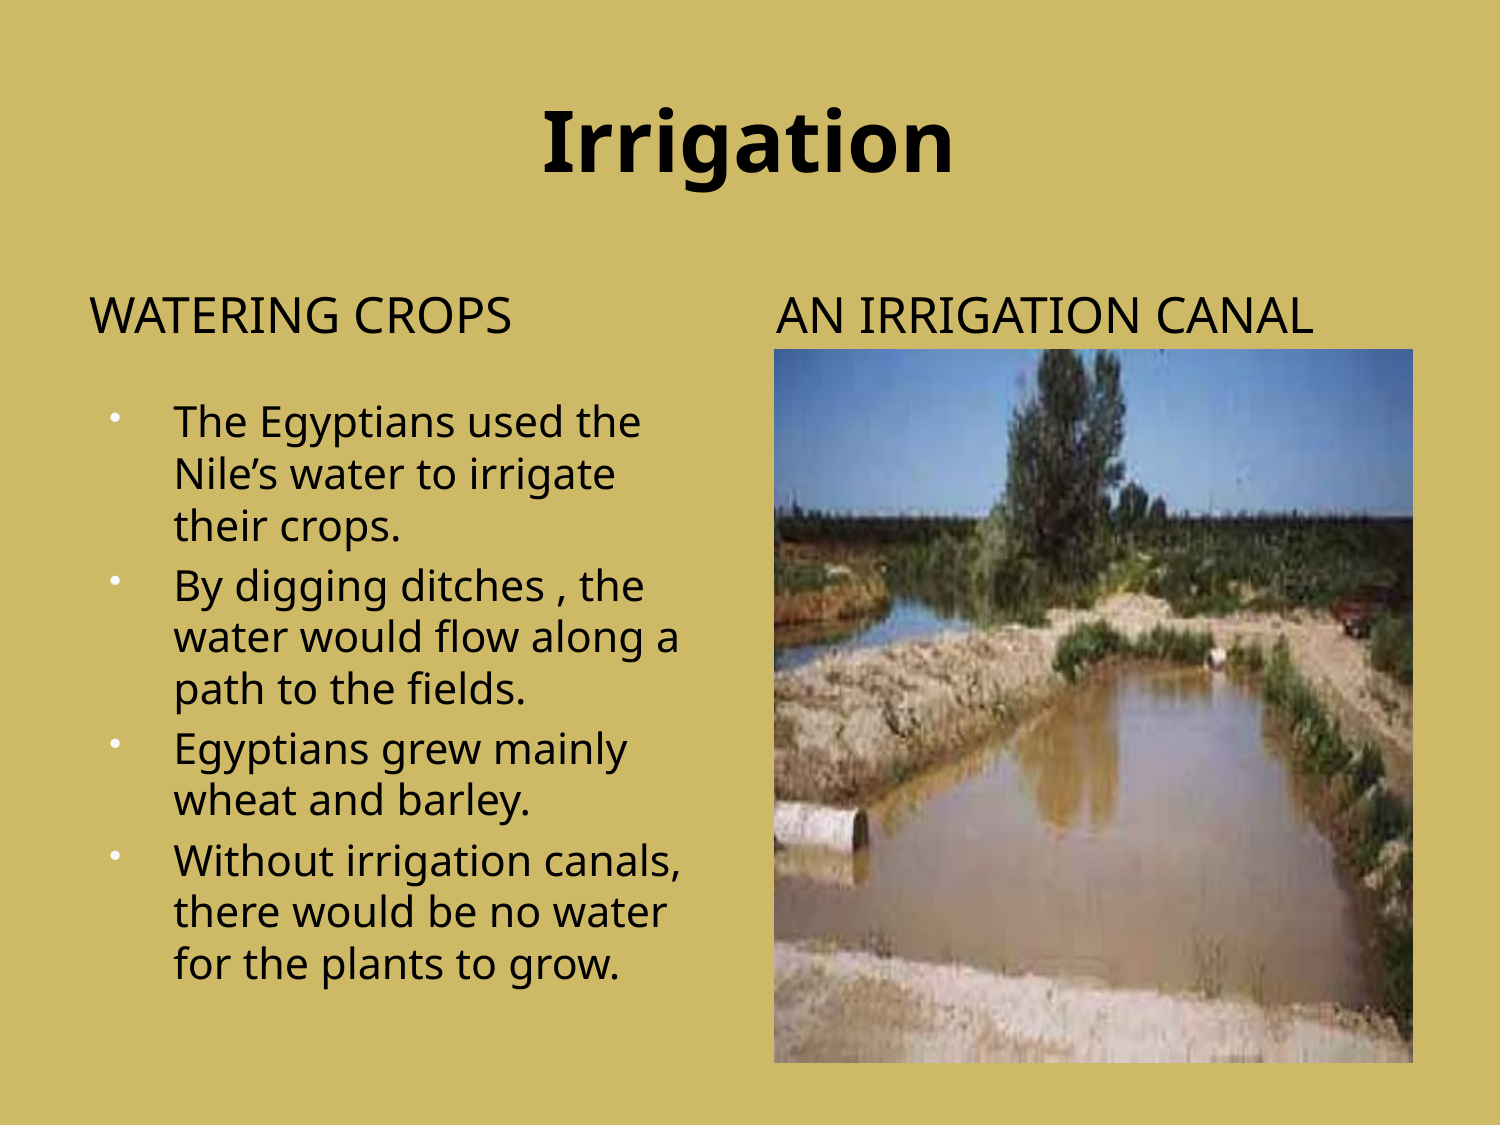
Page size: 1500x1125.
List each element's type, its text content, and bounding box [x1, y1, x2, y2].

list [774, 349, 1413, 1063]
list An irrigation canal [761, 251, 1425, 375]
list Watering crops [75, 251, 738, 375]
title Irrigation [75, 44, 1425, 233]
list The Egyptians used the Nile’s water to irrigate their crops. By digging ditches , the water would flow along a path to the fields. Egyptians grew mainly wheat and barley. Without irrigation canals, there would be no water for the plants to grow. [75, 387, 738, 1005]
